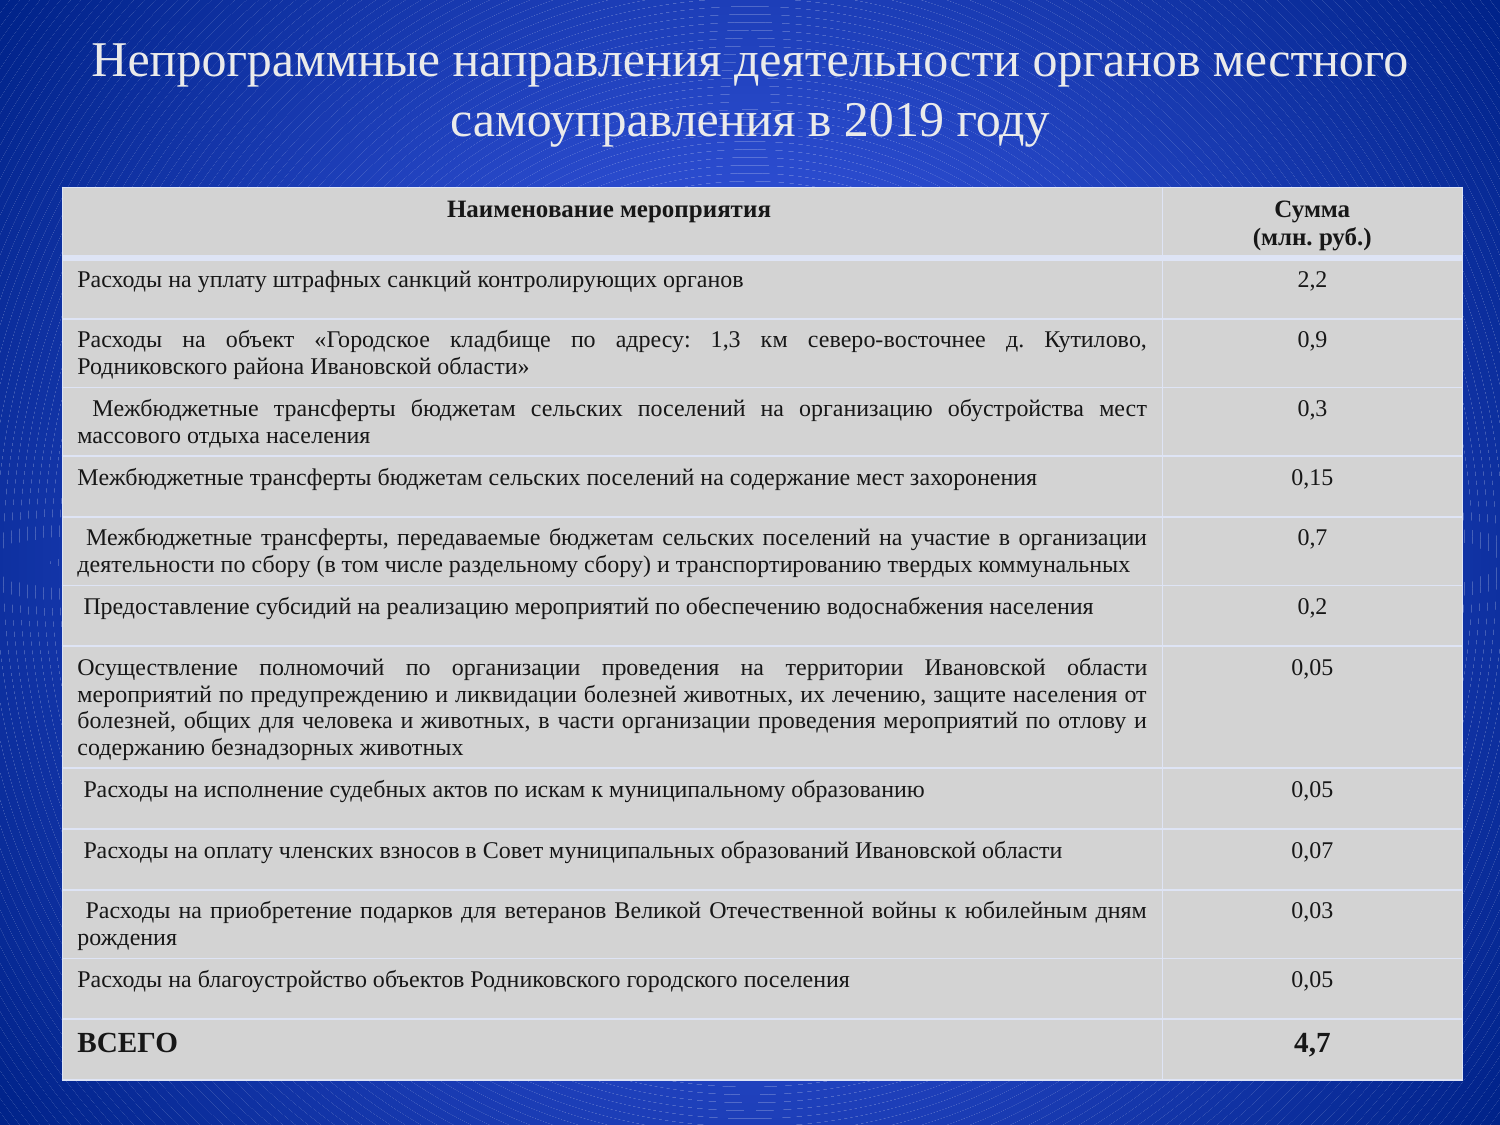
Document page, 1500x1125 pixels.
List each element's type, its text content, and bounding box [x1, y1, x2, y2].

table_cell Расходы на исполнение судебных актов по искам к муниципальному образованию [63, 769, 1162, 828]
title Непрограммные направления деятельности органов местного самоуправления в 2019 году [75, 0, 1425, 187]
table_cell Расходы на объект «Городское кладбище по адресу: 1,3 км северо-восточнее д. Кутилово, Родниковского района Ивановской области» [63, 320, 1162, 387]
table_cell Расходы на уплату штрафных санкций контролирующих органов [63, 261, 1162, 318]
table_cell 0,05 [1163, 769, 1462, 828]
table_cell 0,3 [1163, 388, 1462, 455]
table_header Наименование мероприятия [63, 188, 1162, 255]
table_cell 0,7 [1163, 518, 1462, 585]
table_cell Межбюджетные трансферты бюджетам сельских поселений на содержание мест захоронения [63, 457, 1162, 516]
table_cell Межбюджетные трансферты, передаваемые бюджетам сельских поселений на участие в организации деятельности по сбору (в том числе раздельному сбору) и транспортированию твердых коммунальных [63, 518, 1162, 585]
table_cell Осуществление полномочий по организации проведения на территории Ивановской области мероприятий по предупреждению и ликвидации болезней животных, их лечению, защите населения от болезней, общих для человека и животных, в части организации проведения мероприятий по отлову и содержанию безнадзорных животных [63, 647, 1162, 767]
table_cell Расходы на благоустройство объектов Родниковского городского поселения [63, 959, 1162, 1018]
table_header Сумма (млн. руб.) [1163, 188, 1462, 255]
table_cell 0,05 [1163, 959, 1462, 1018]
table_cell 0,9 [1163, 320, 1462, 387]
table_cell 0,05 [1163, 647, 1462, 767]
table_cell 2,2 [1163, 261, 1462, 318]
table_cell ВСЕГО [63, 1020, 1162, 1079]
table_cell 0,07 [1163, 830, 1462, 889]
table_cell Межбюджетные трансферты бюджетам сельских поселений на организацию обустройства мест массового отдыха населения [63, 388, 1162, 455]
table_cell 0,15 [1163, 457, 1462, 516]
table_cell Расходы на приобретение подарков для ветеранов Великой Отечественной войны к юбилейным дням рождения [63, 891, 1162, 958]
table_cell Предоставление субсидий на реализацию мероприятий по обеспечению водоснабжения населения [63, 586, 1162, 645]
table_cell 0,2 [1163, 586, 1462, 645]
table_cell 0,03 [1163, 891, 1462, 958]
table_cell 4,7 [1163, 1020, 1462, 1079]
table_cell Расходы на оплату членских взносов в Совет муниципальных образований Ивановской области [63, 830, 1162, 889]
